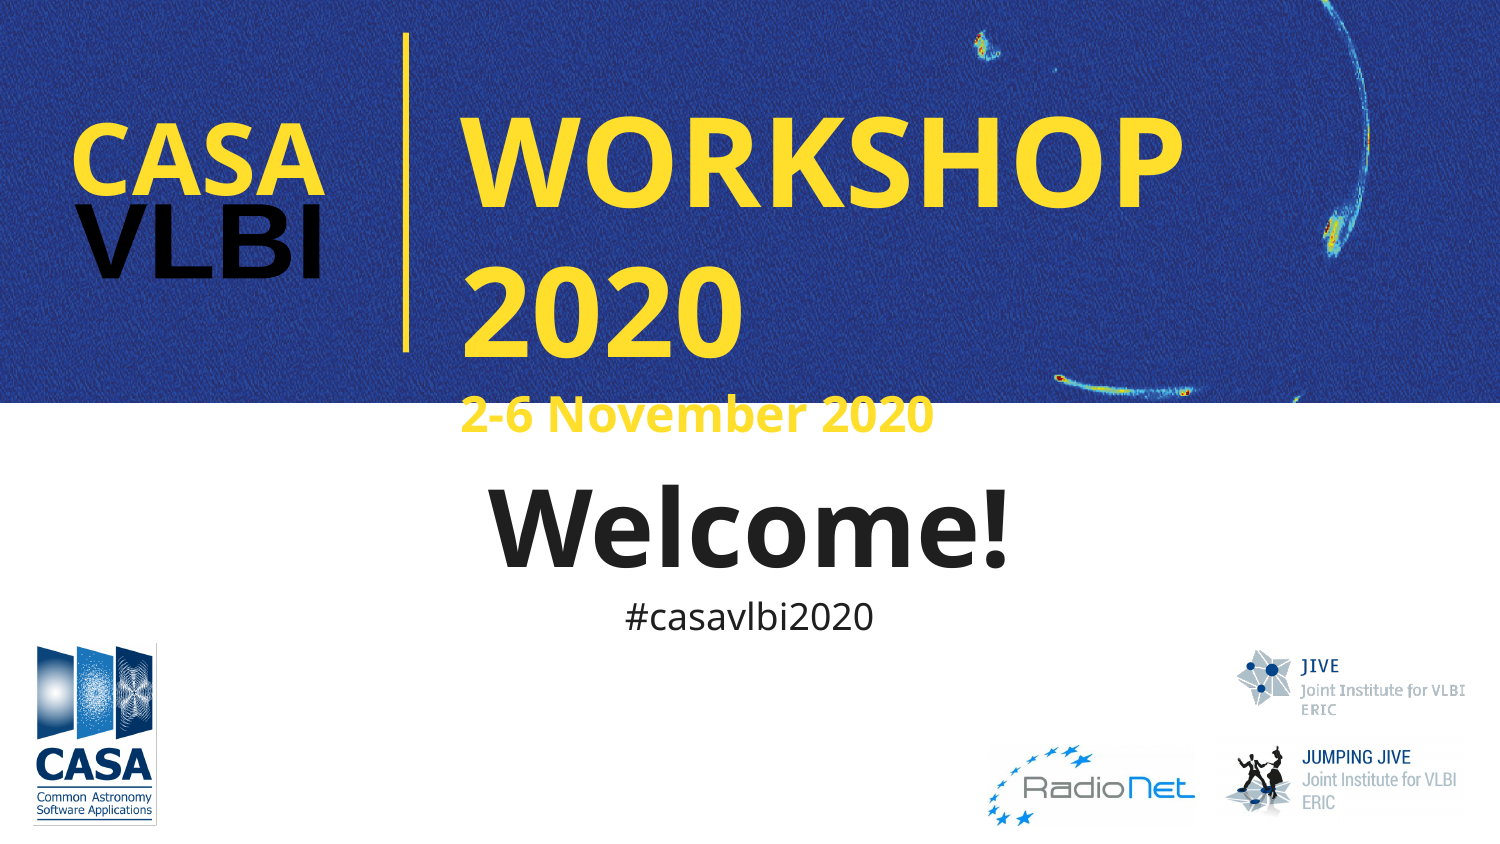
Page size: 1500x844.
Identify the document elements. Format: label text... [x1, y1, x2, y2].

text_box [32, 95, 362, 279]
picture [0, 0, 1500, 404]
picture [32, 642, 157, 826]
text_box Welcome! #casavlbi2020 [0, 464, 1500, 605]
picture [1213, 633, 1487, 826]
picture [988, 744, 1196, 826]
